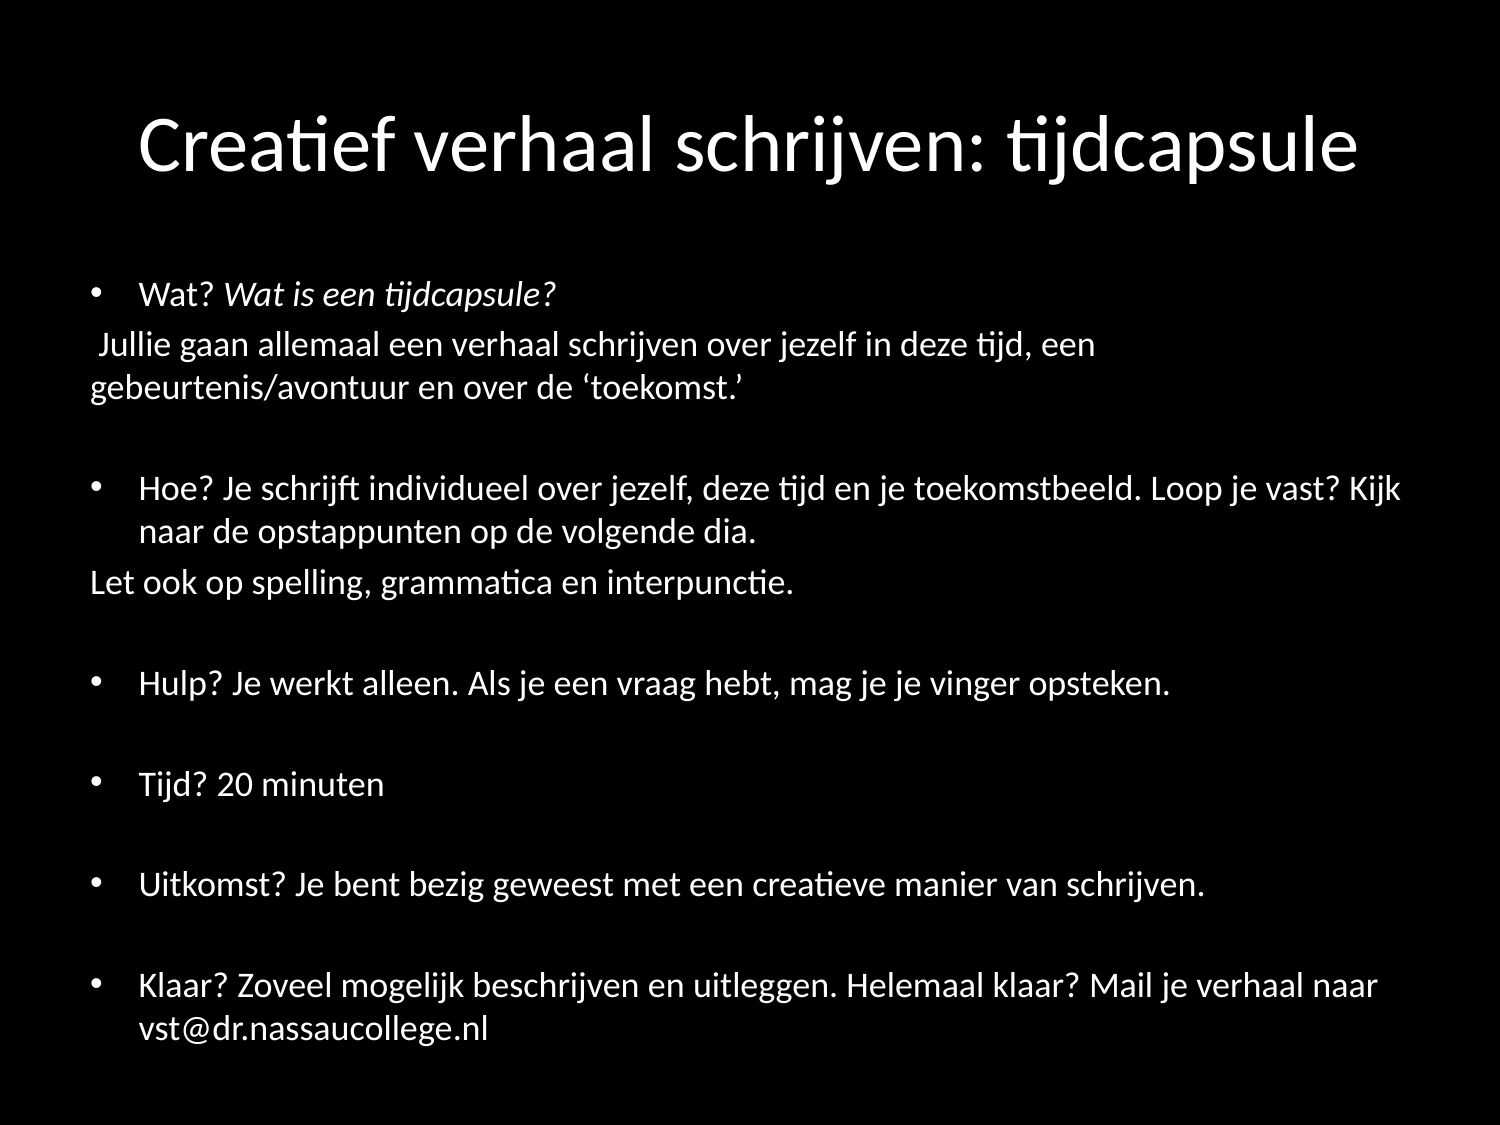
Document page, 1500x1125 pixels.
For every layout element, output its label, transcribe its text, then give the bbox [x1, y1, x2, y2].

list Wat? Wat is een tijdcapsule? Jullie gaan allemaal een verhaal schrijven over jezelf in deze tijd, een gebeurtenis/avontuur en over de ‘toekomst.’ Hoe? Je schrijft individueel over jezelf, deze tijd en je toekomstbeeld. Loop je vast? Kijk naar de opstappunten op de volgende dia. Let ook op spelling, grammatica en interpunctie. Hulp? Je werkt alleen. Als je een vraag hebt, mag je je vinger opsteken. Tijd? 20 minuten Uitkomst? Je bent bezig geweest met een creatieve manier van schrijven. Klaar? Zoveel mogelijk beschrijven en uitleggen. Helemaal klaar? Mail je verhaal naar vst@dr.nassaucollege.nl [75, 262, 1425, 1059]
title Creatief verhaal schrijven: tijdcapsule [75, 45, 1425, 233]
